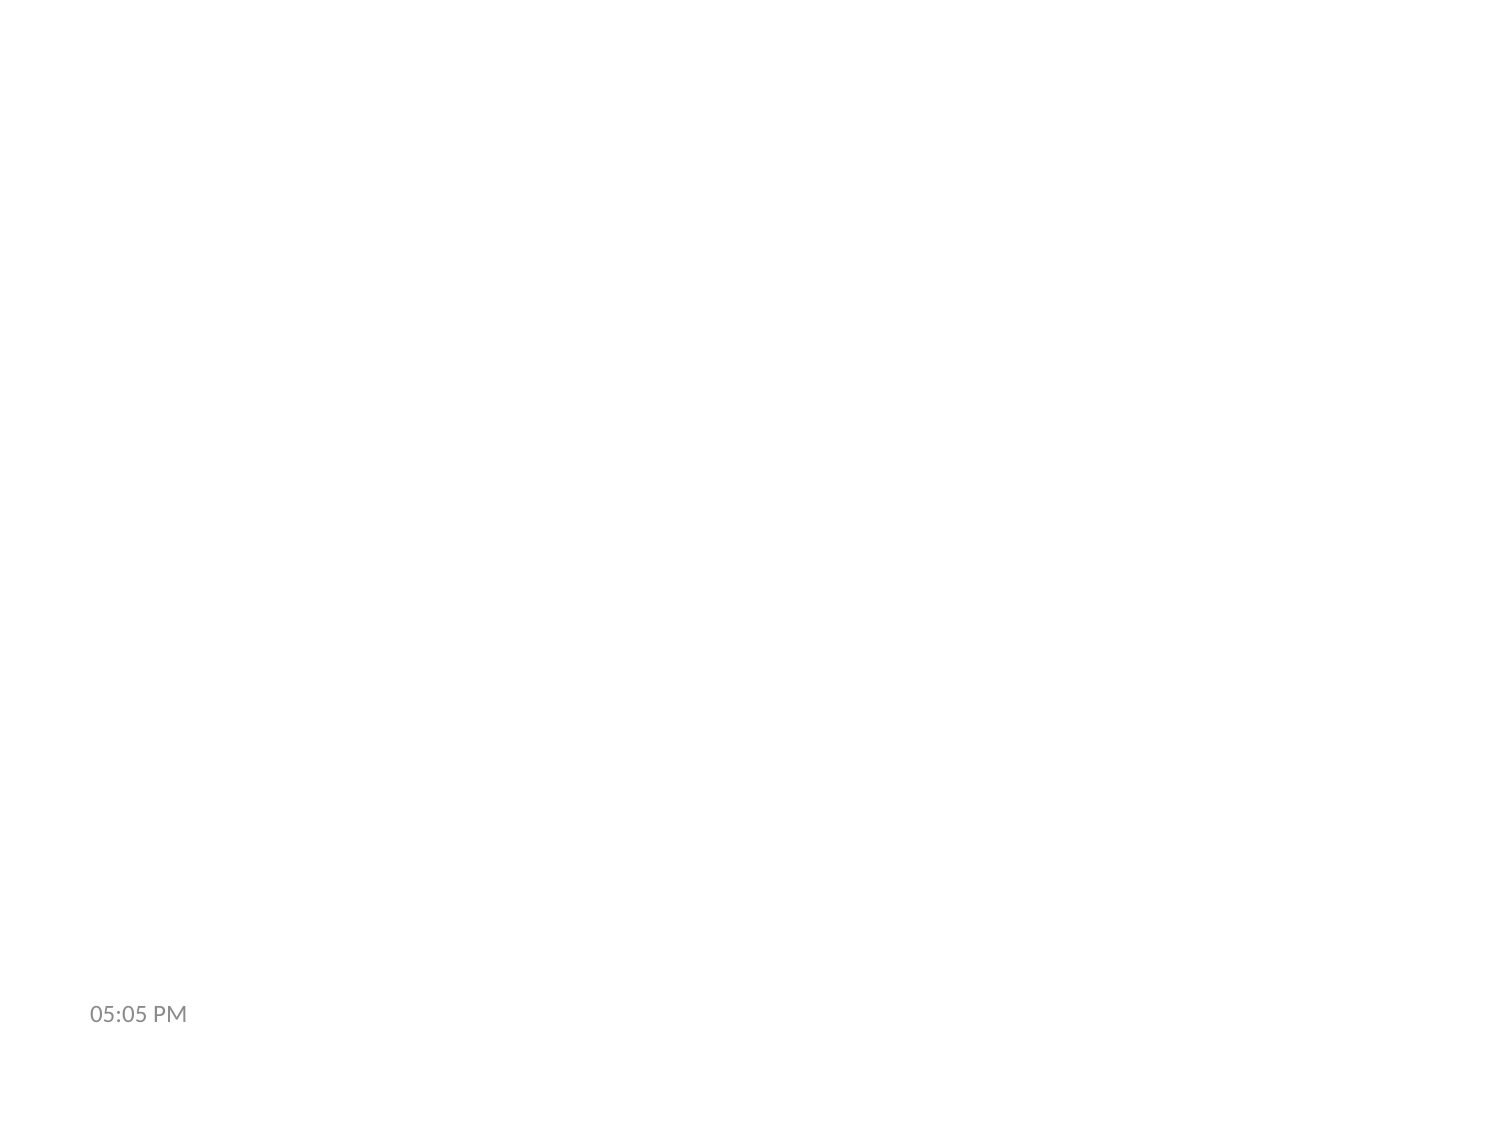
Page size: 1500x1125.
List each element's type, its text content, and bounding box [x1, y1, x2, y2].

text_box 3:35 PM [75, 982, 425, 1043]
